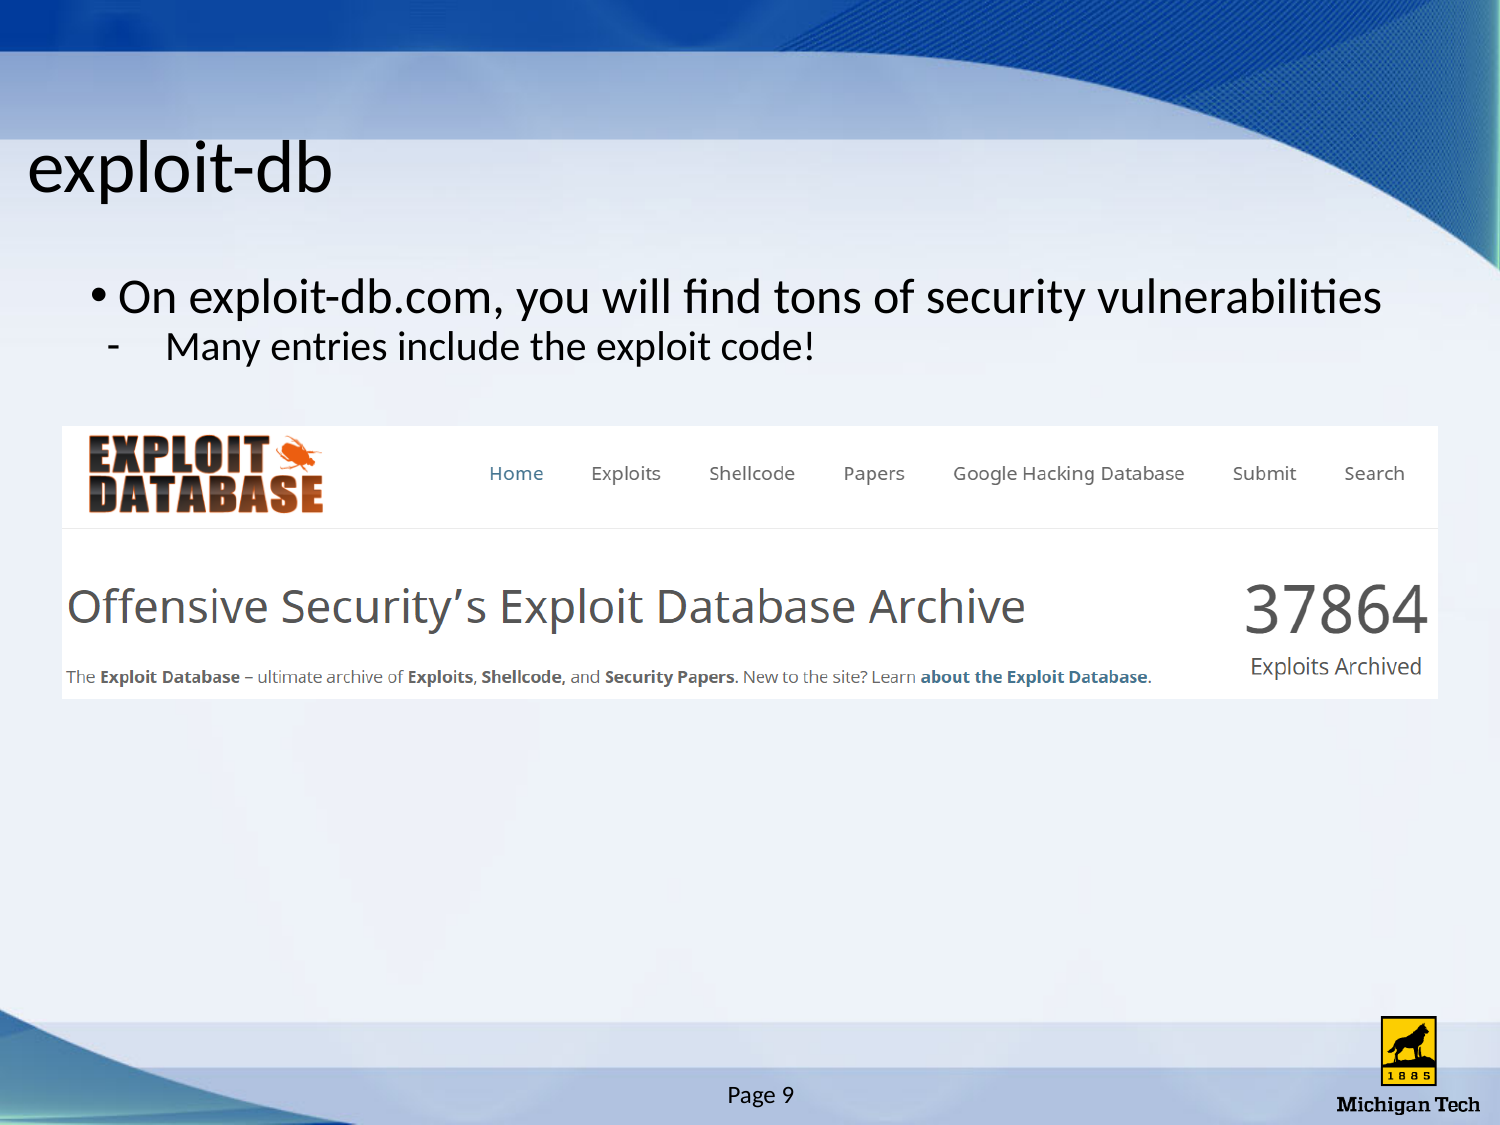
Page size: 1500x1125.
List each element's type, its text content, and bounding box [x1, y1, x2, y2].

picture [0, 0, 1500, 1125]
title exploit-db [12, 75, 1263, 263]
list On exploit-db.com, you will find tons of security vulnerabilities Many entries include the exploit code! [75, 262, 1425, 425]
